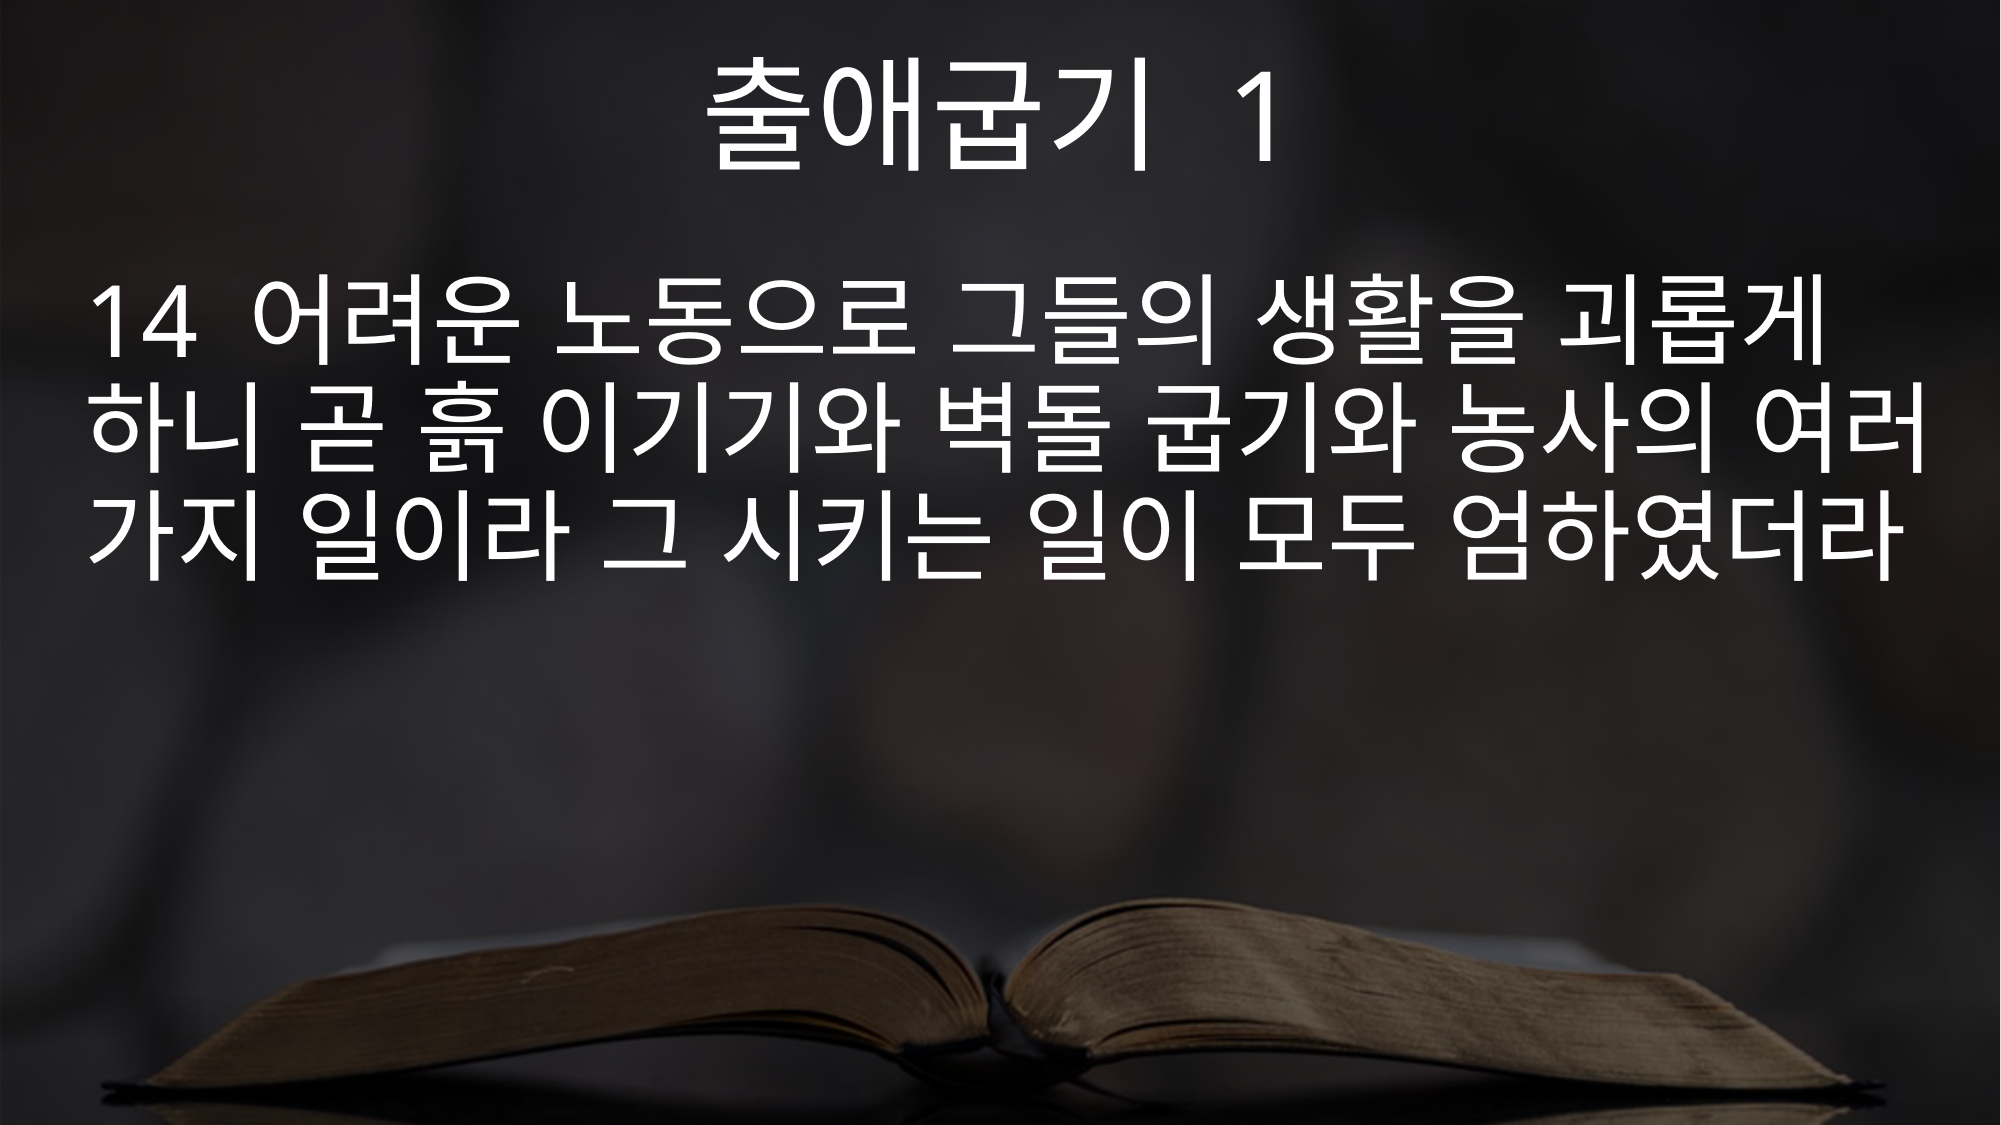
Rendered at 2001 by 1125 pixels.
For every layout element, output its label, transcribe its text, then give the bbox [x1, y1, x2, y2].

footer 출애굽기 1 [0, 32, 2000, 192]
picture [0, 0, 2001, 1125]
list 14 어려운 노동으로 그들의 생활을 괴롭게 하니 곧 흙 이기기와 벽돌 굽기와 농사의 여러 가지 일이라 그 시키는 일이 모두 엄하였더라 [69, 263, 1953, 423]
